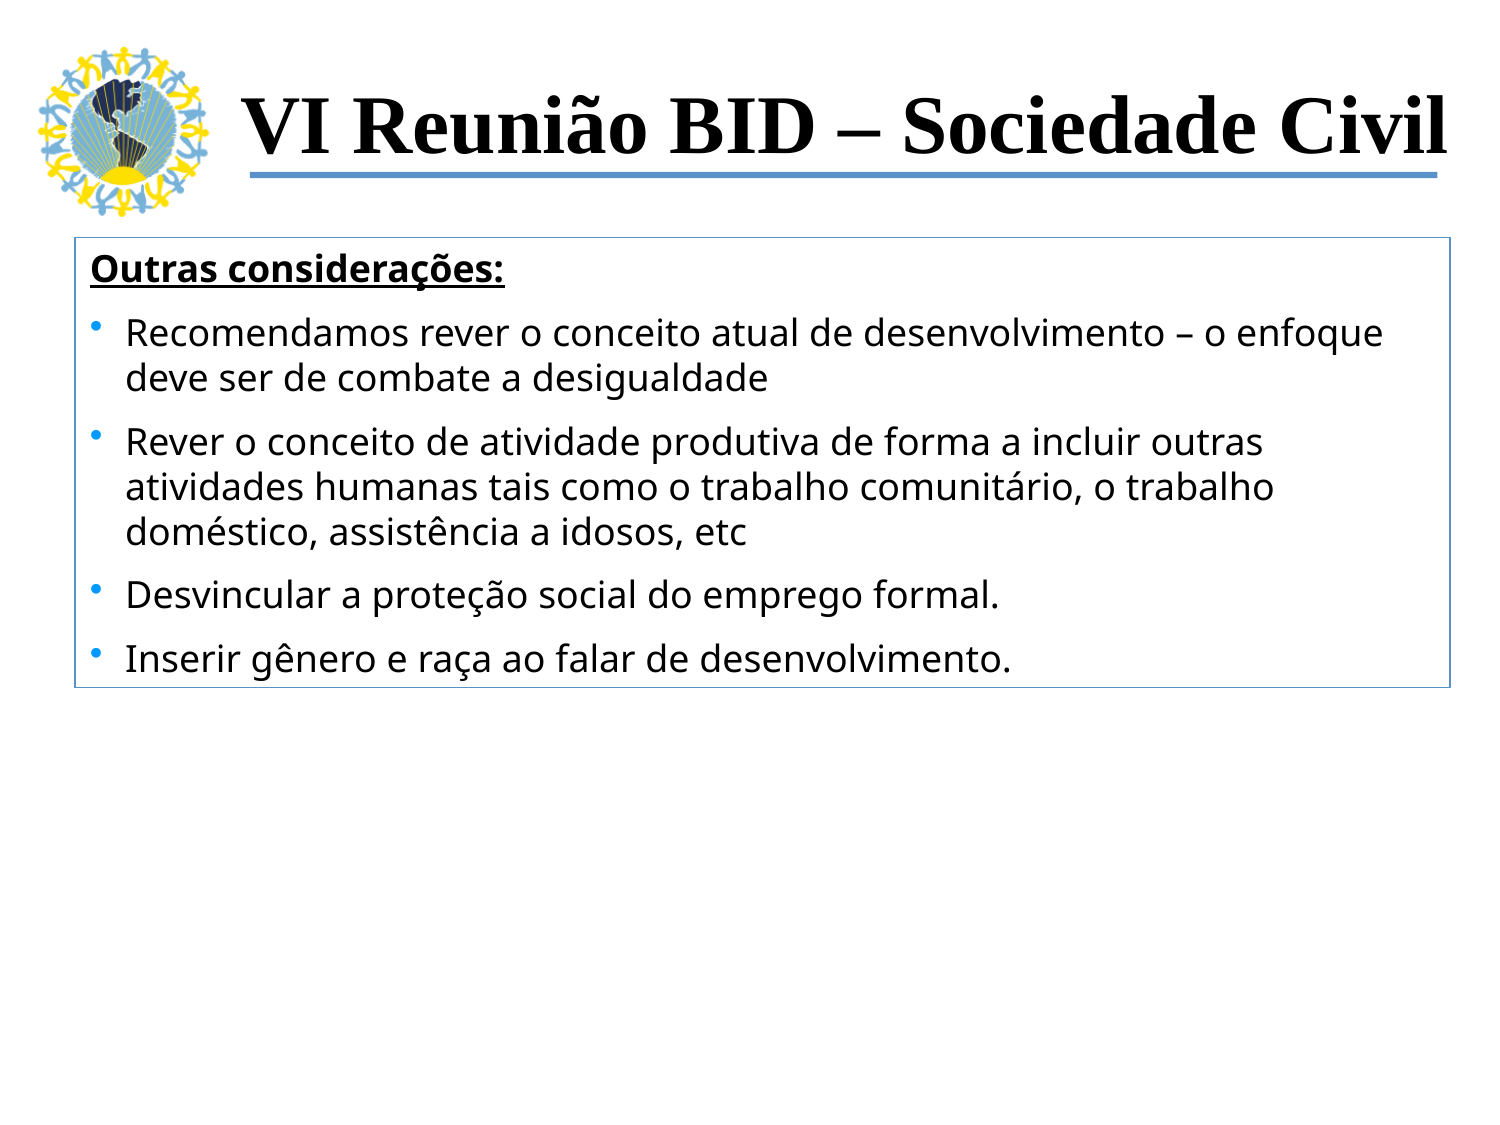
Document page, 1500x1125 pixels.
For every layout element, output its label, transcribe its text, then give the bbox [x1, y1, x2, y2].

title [24, 37, 224, 226]
list VI Reunião BID – Sociedade Civil [228, 62, 1500, 188]
text_box Outras considerações: Recomendamos rever o conceito atual de desenvolvimento – o enfoque deve ser de combate a desigualdade Rever o conceito de atividade produtiva de forma a incluir outras atividades humanas tais como o trabalho comunitário, o trabalho doméstico, assistência a idosos, etc Desvincular a proteção social do emprego formal. Inserir gênero e raça ao falar de desenvolvimento. [75, 237, 1450, 688]
